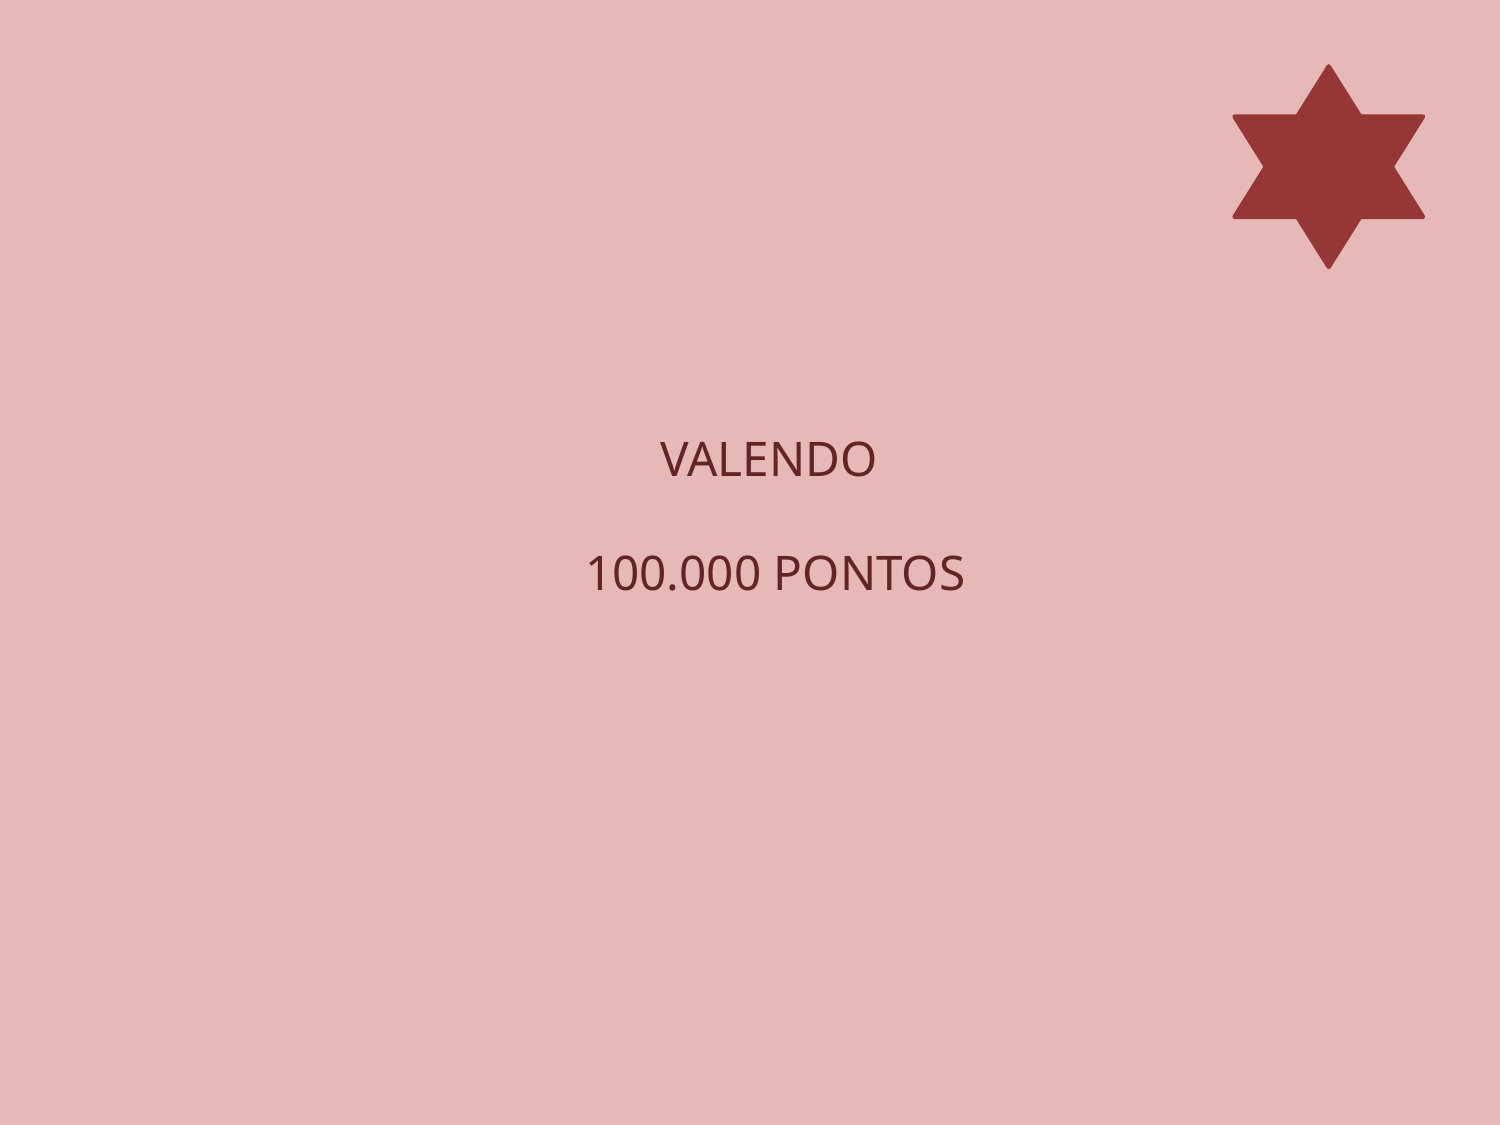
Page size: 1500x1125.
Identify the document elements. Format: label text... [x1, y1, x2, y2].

title VALENDO 100.000 PONTOS [100, 420, 1451, 609]
text_box [1232, 64, 1425, 270]
